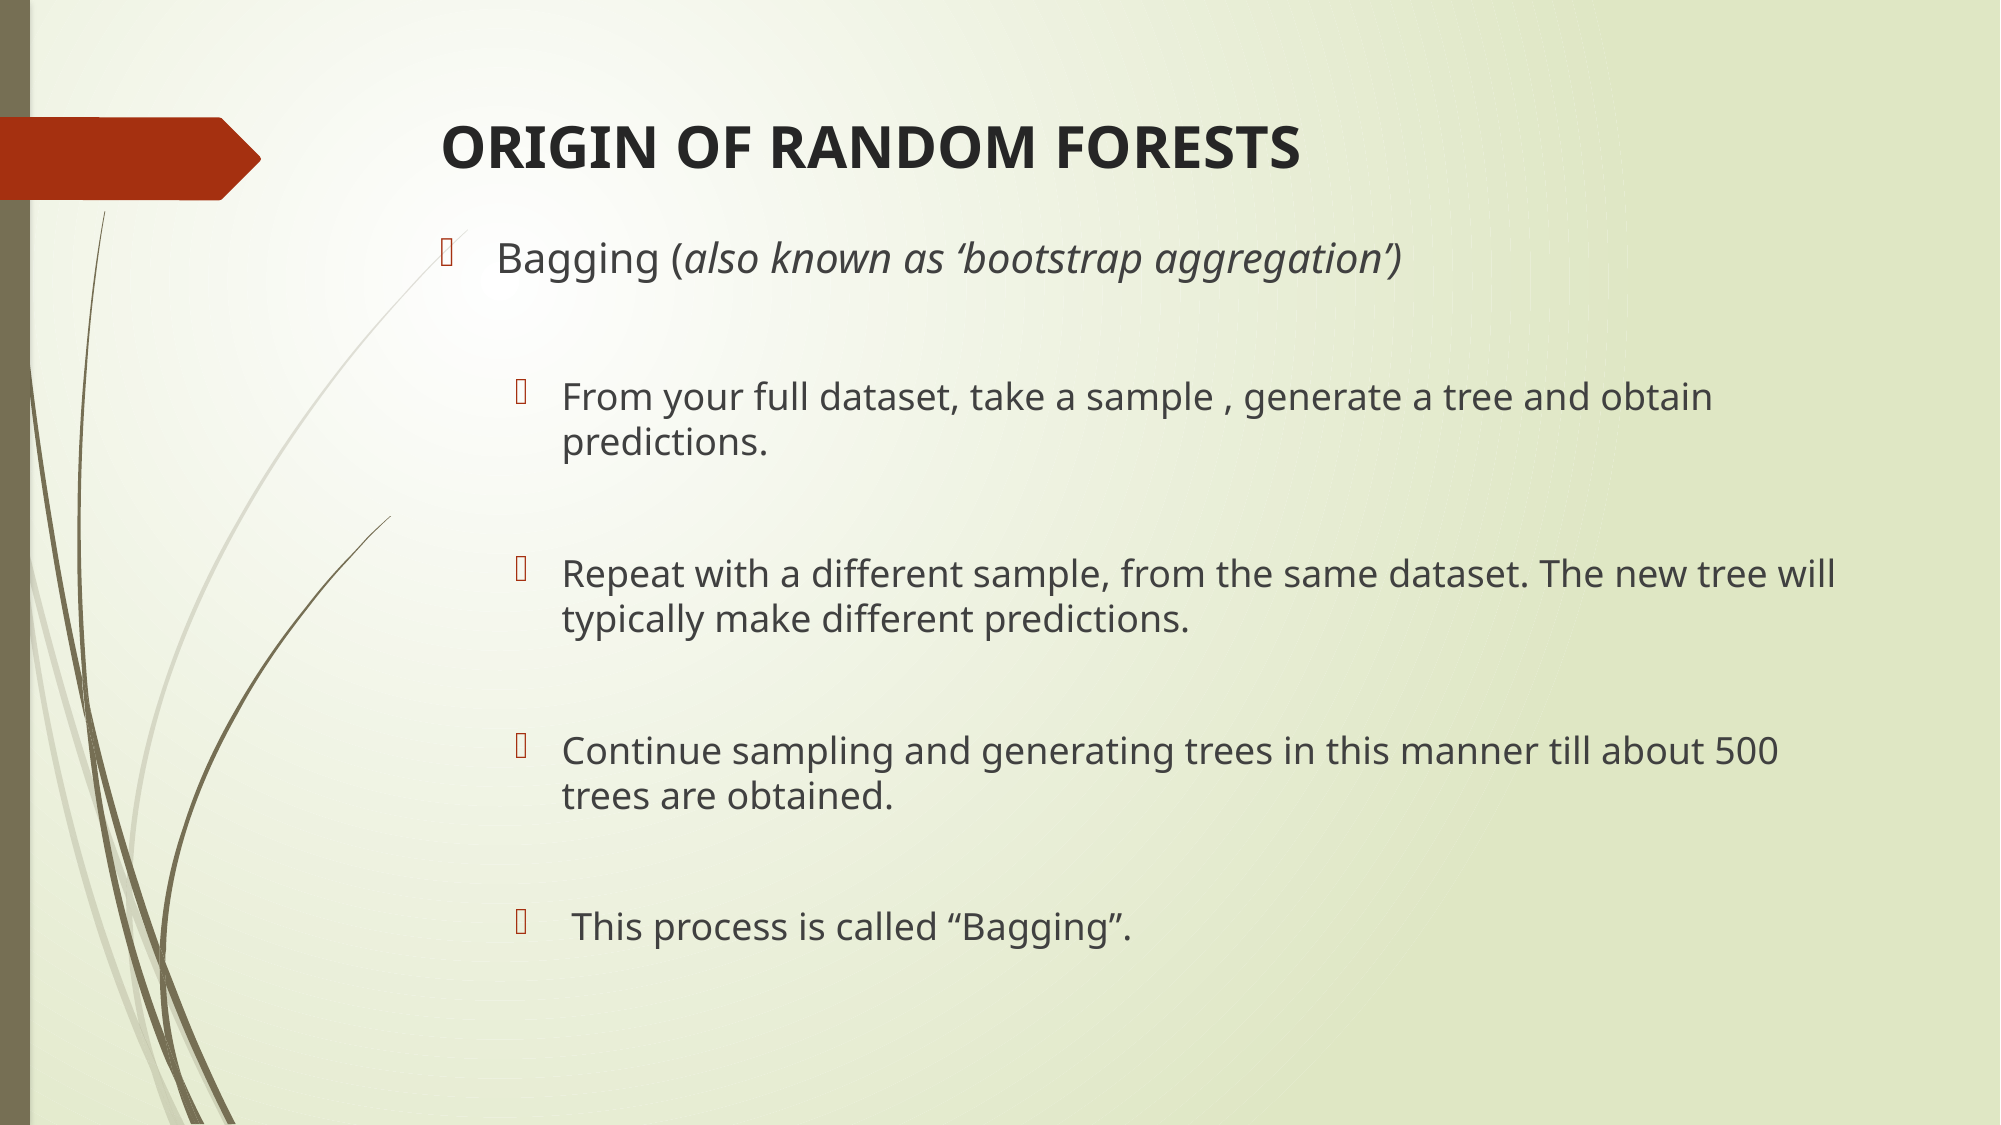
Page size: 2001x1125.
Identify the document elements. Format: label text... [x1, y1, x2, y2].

title ORIGIN OF RANDOM FORESTS [425, 102, 1888, 201]
list Bagging (also known as ‘bootstrap aggregation’) From your full dataset, take a sample , generate a tree and obtain predictions. Repeat with a different sample, from the same dataset. The new tree will typically make different predictions. Continue sampling and generating trees in this manner till about 500 trees are obtained. This process is called “Bagging”. [424, 224, 1888, 970]
